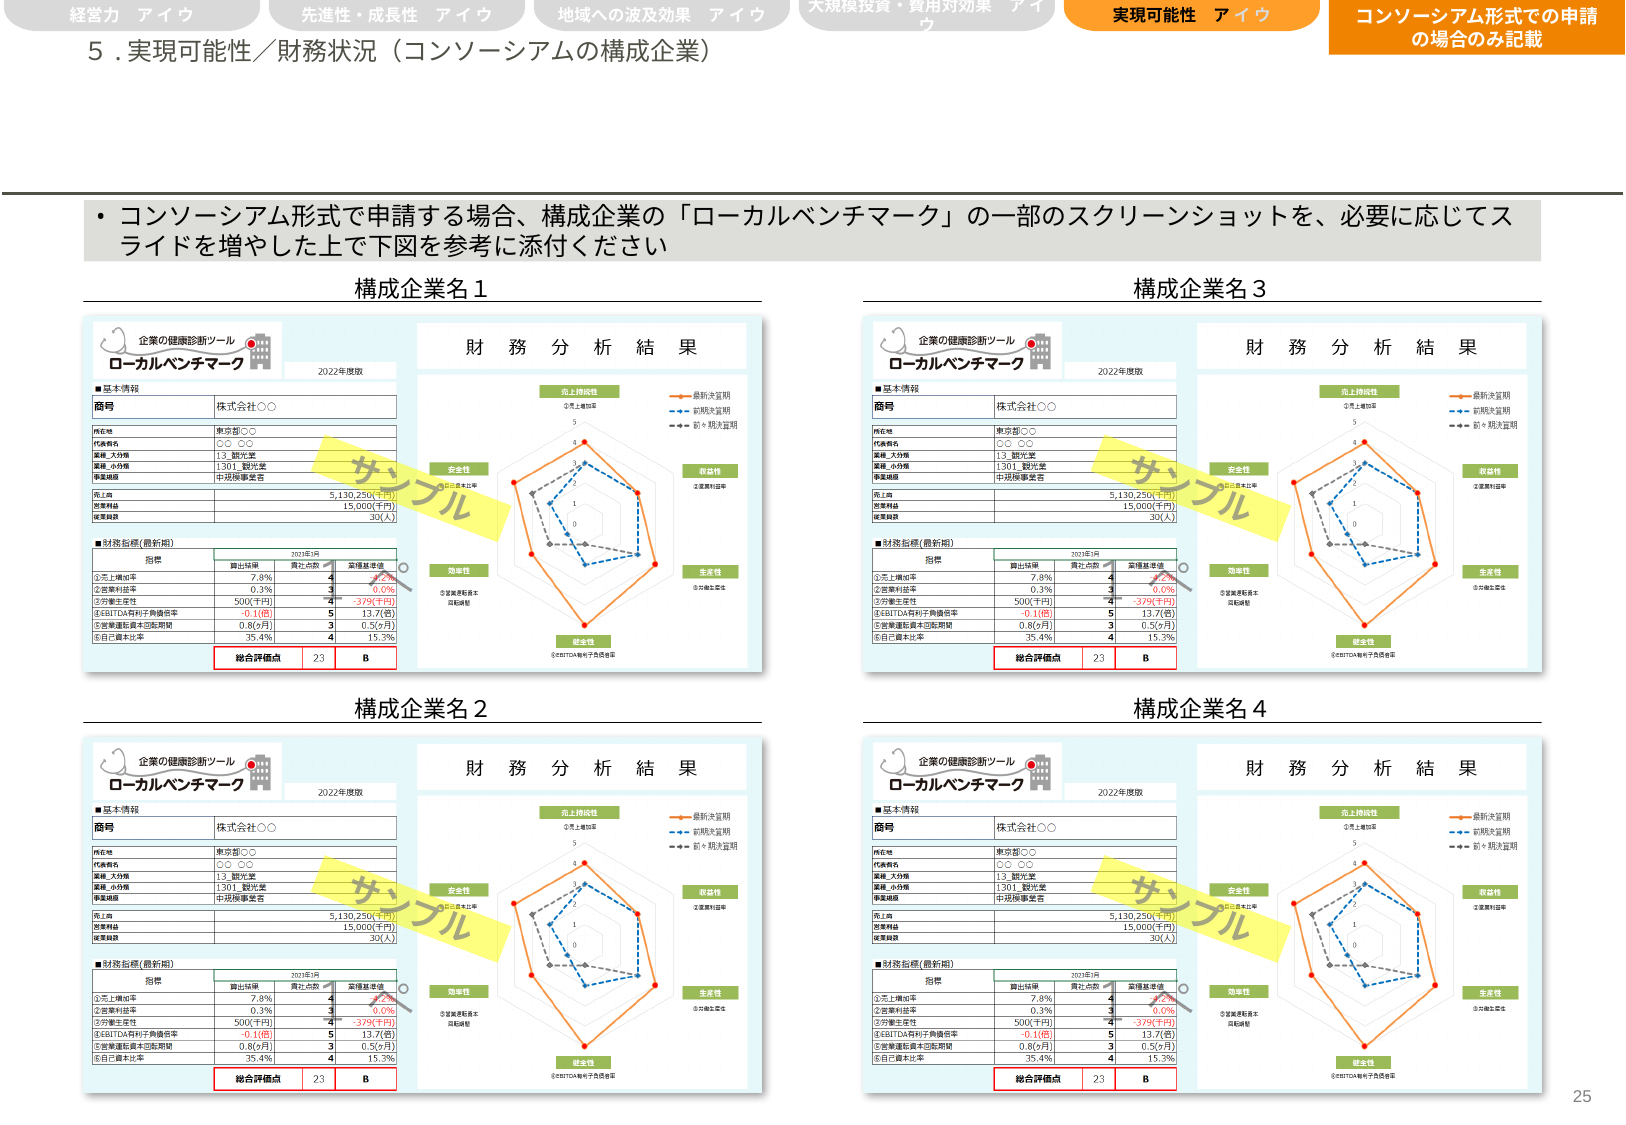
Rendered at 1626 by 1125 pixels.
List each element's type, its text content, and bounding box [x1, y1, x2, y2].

text_box コンソーシアム形式での申請 の場合のみ記載 [1328, 0, 1625, 56]
text_box 実現可能性 ア イ ウ [1062, 0, 1321, 33]
title ５.実現可能性／財務状況（コンソーシアムの構成企業） [83, 39, 1542, 67]
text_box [863, 737, 1542, 1093]
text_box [83, 316, 762, 673]
text_box 地域への波及効果 ア イ ウ [533, 0, 791, 33]
text_box コンソーシアム形式で申請する場合、構成企業の「ローカルベンチマーク」の一部のスクリーンショットを、必要に応じてスライドを増やした上で下図を参考に添付ください [83, 199, 1542, 262]
text_box 経営力 ア イ ウ [3, 0, 261, 33]
text_box 先進性・成長性 ア イ ウ [268, 0, 526, 33]
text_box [863, 316, 1542, 673]
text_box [83, 737, 762, 1093]
text_box 大規模投資・費用対効果 ア イ ウ [798, 0, 1056, 33]
